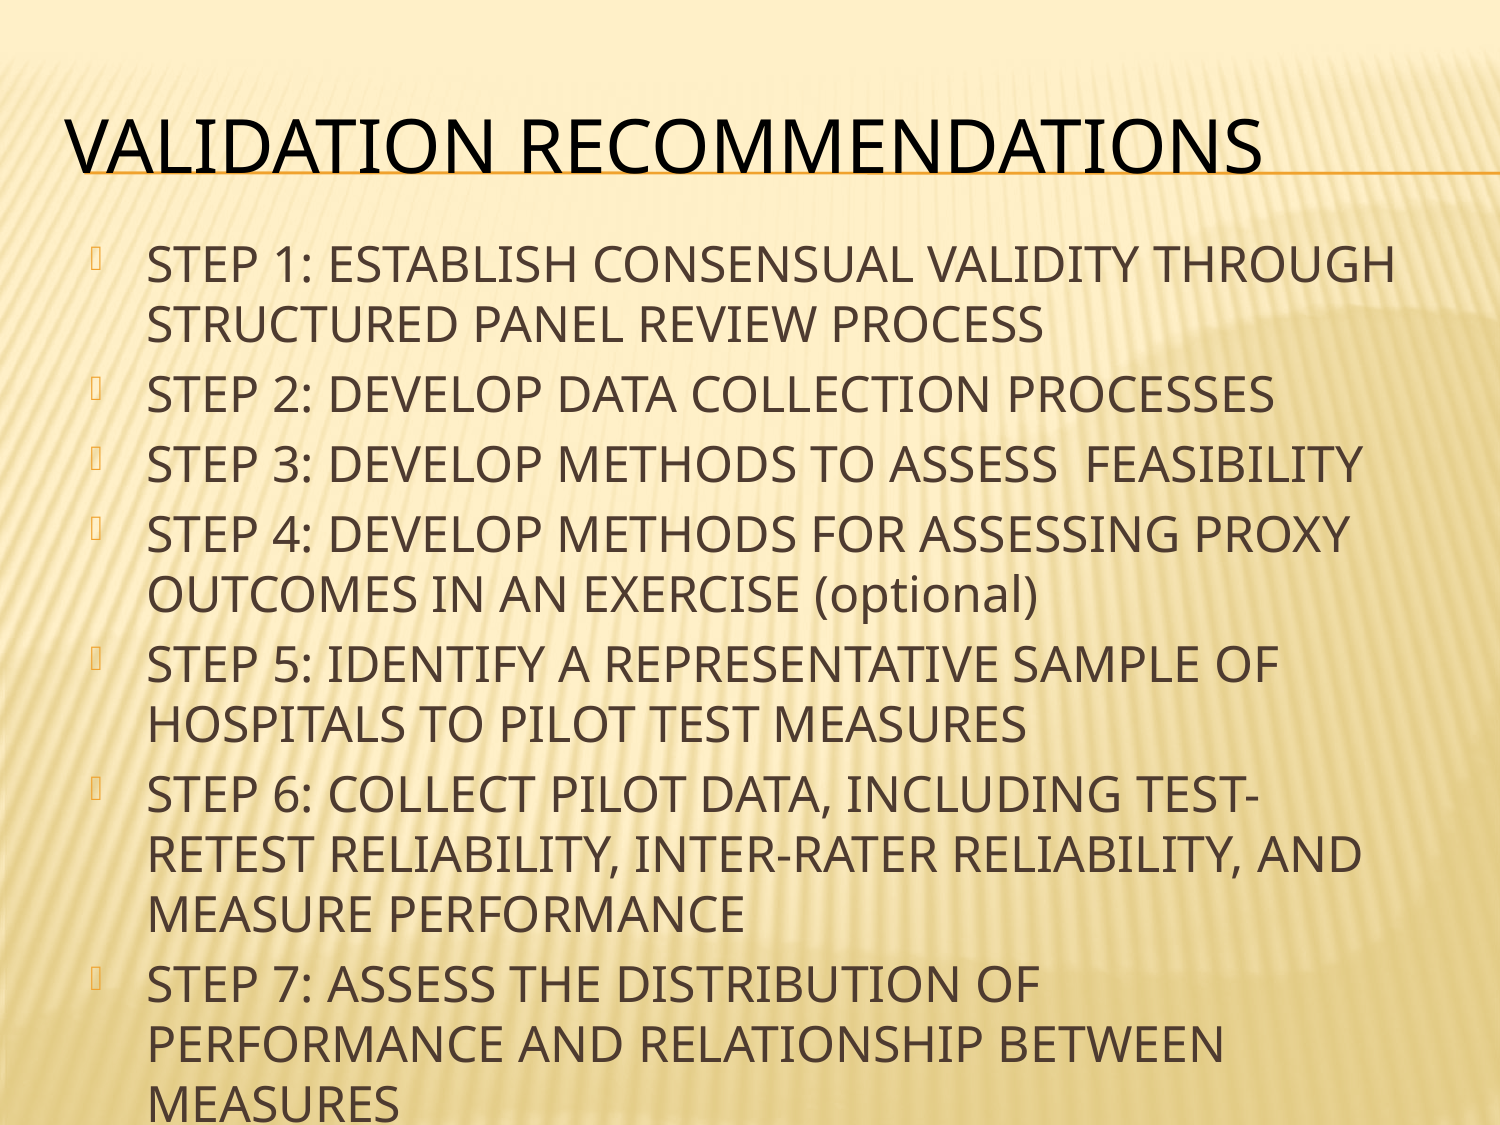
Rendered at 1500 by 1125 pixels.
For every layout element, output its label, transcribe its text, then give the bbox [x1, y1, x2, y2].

title Validation Recommendations [50, 75, 1475, 213]
list STEP 1: ESTABLISH CONSENSUAL VALIDITY THROUGH STRUCTURED PANEL REVIEW PROCESS STEP 2: DEVELOP DATA COLLECTION PROCESSES STEP 3: DEVELOP METHODS TO ASSESS FEASIBILITY STEP 4: DEVELOP METHODS FOR ASSESSING PROXY OUTCOMES IN AN EXERCISE (optional) STEP 5: IDENTIFY A REPRESENTATIVE SAMPLE OF HOSPITALS TO PILOT TEST MEASURES STEP 6: COLLECT PILOT DATA, INCLUDING TEST-RETEST RELIABILITY, INTER-RATER RELIABILITY, AND MEASURE PERFORMANCE STEP 7: ASSESS THE DISTRIBUTION OF PERFORMANCE AND RELATIONSHIP BETWEEN MEASURES [74, 224, 1426, 1101]
